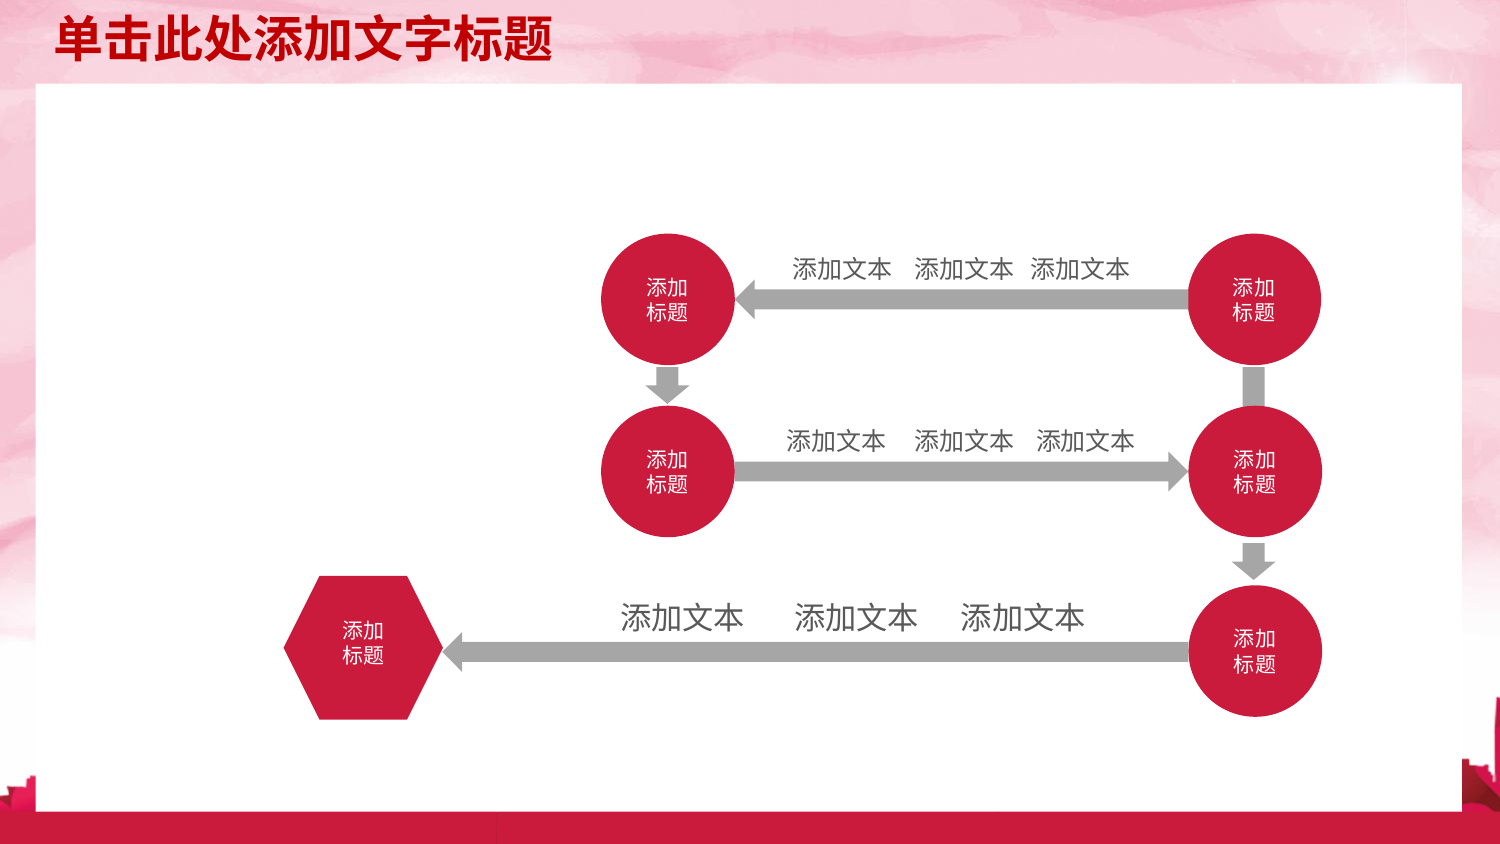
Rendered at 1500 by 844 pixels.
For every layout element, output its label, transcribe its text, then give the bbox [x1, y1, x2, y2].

text_box [733, 461, 1188, 494]
text_box [1228, 542, 1279, 582]
text_box [442, 629, 1190, 675]
text_box [642, 365, 693, 406]
text_box [1241, 366, 1266, 406]
text_box 添加 标题 [601, 248, 735, 365]
text_box [0, 811, 496, 844]
text_box 添加 标题 [308, 611, 418, 699]
picture [0, 0, 1500, 811]
text_box [282, 574, 445, 721]
text_box [733, 289, 1190, 322]
text_box 添加 标题 [1188, 420, 1323, 538]
text_box 添加文本 添加文本 添加文本 [626, 234, 1297, 289]
text_box 添加 标题 [1188, 248, 1322, 366]
text_box 添加文本 添加文本 添加文本 [518, 575, 1189, 641]
text_box [496, 811, 997, 844]
text_box [997, 811, 1500, 844]
text_box 添加 标题 [1189, 585, 1323, 717]
text_box 添加文本 添加文本 添加文本 [626, 406, 1297, 461]
text_box 添加 标题 [601, 420, 734, 538]
